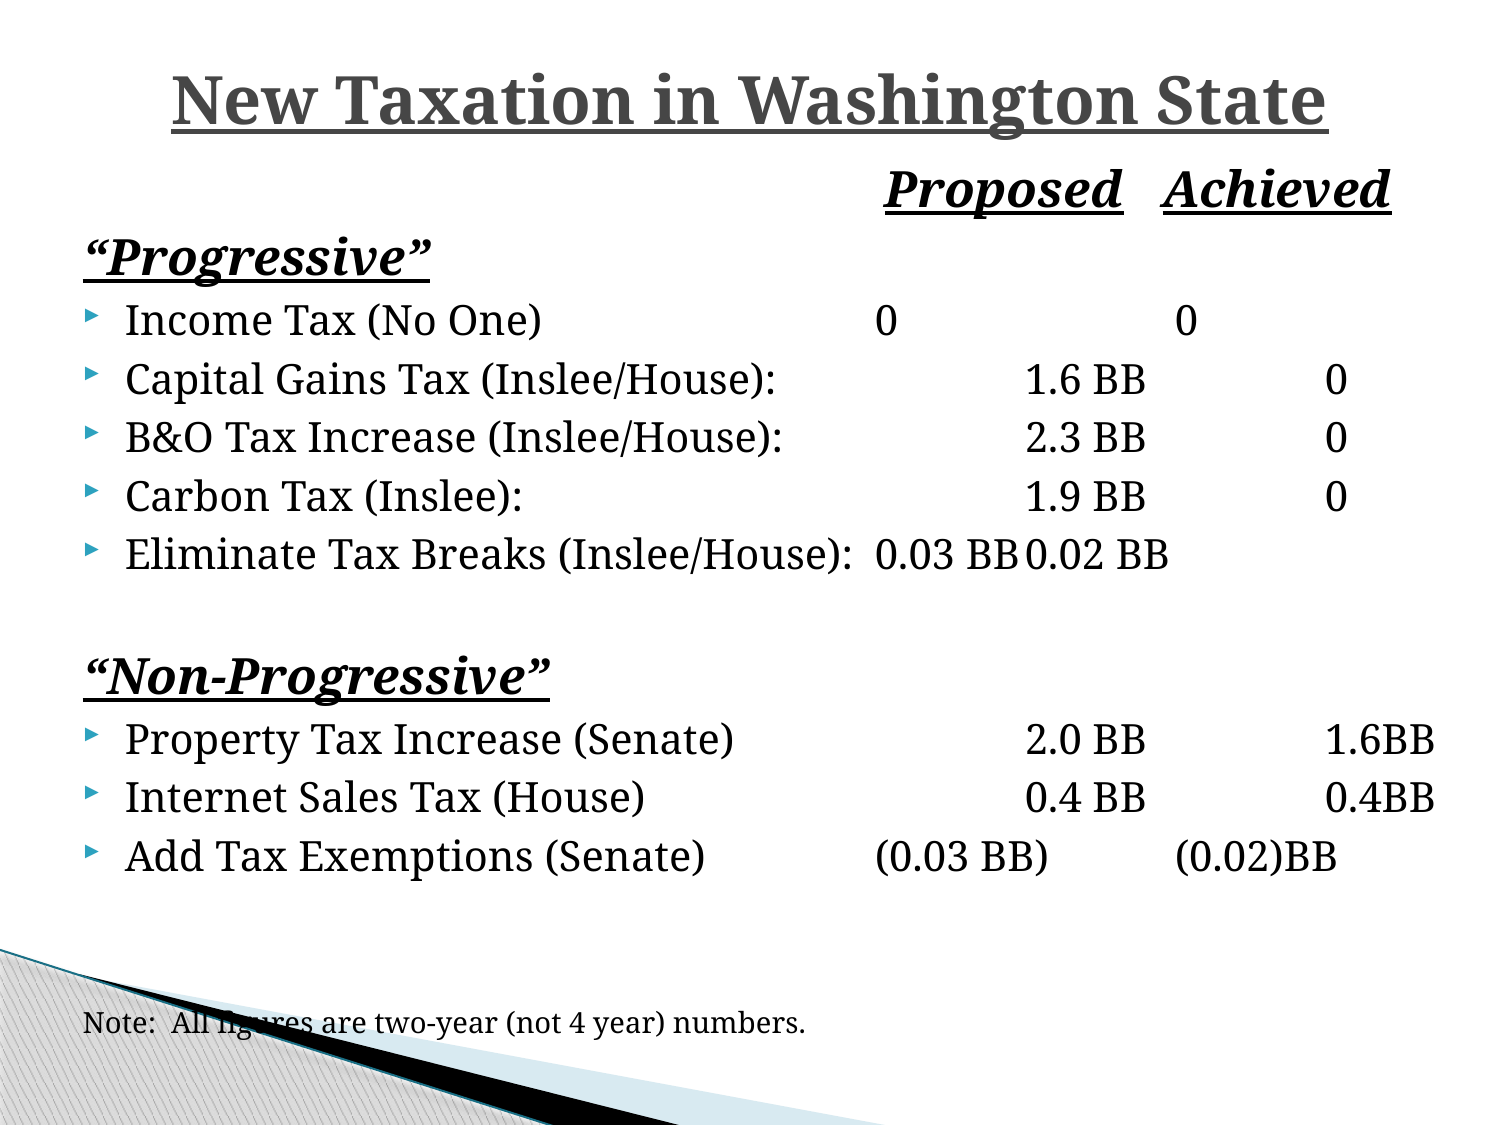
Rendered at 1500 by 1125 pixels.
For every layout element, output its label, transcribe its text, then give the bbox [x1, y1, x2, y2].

title New Taxation in Washington State [75, 45, 1425, 150]
list Proposed Achieved “Progressive” Income Tax (No One) 0 0 Capital Gains Tax (Inslee/House): 1.6 BB 0 B&O Tax Increase (Inslee/House): 2.3 BB 0 Carbon Tax (Inslee): 1.9 BB 0 Eliminate Tax Breaks (Inslee/House): 0.03 BB 0.02 BB “Non-Progressive” Property Tax Increase (Senate) 2.0 BB 1.6BB Internet Sales Tax (House) 0.4 BB 0.4BB Add Tax Exemptions (Senate) (0.03 BB) (0.02)BB Note: All figures are two-year (not 4 year) numbers. [50, 149, 1500, 1075]
